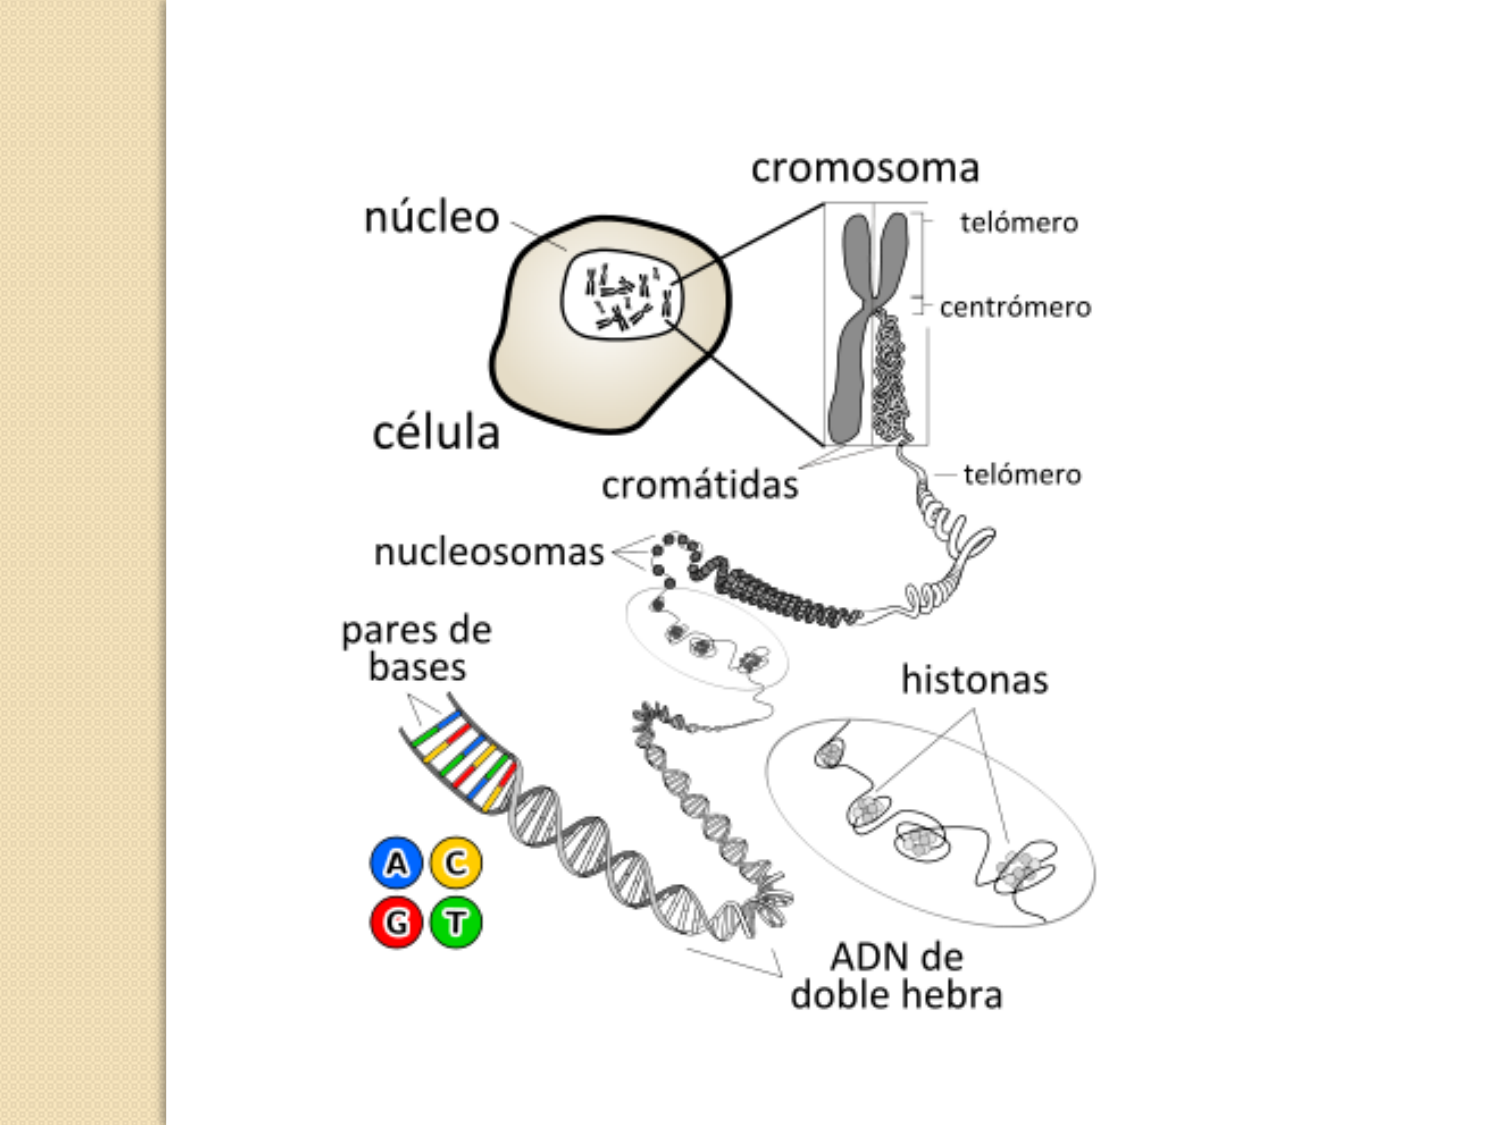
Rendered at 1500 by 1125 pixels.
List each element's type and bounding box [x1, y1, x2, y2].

picture [322, 125, 1117, 1036]
